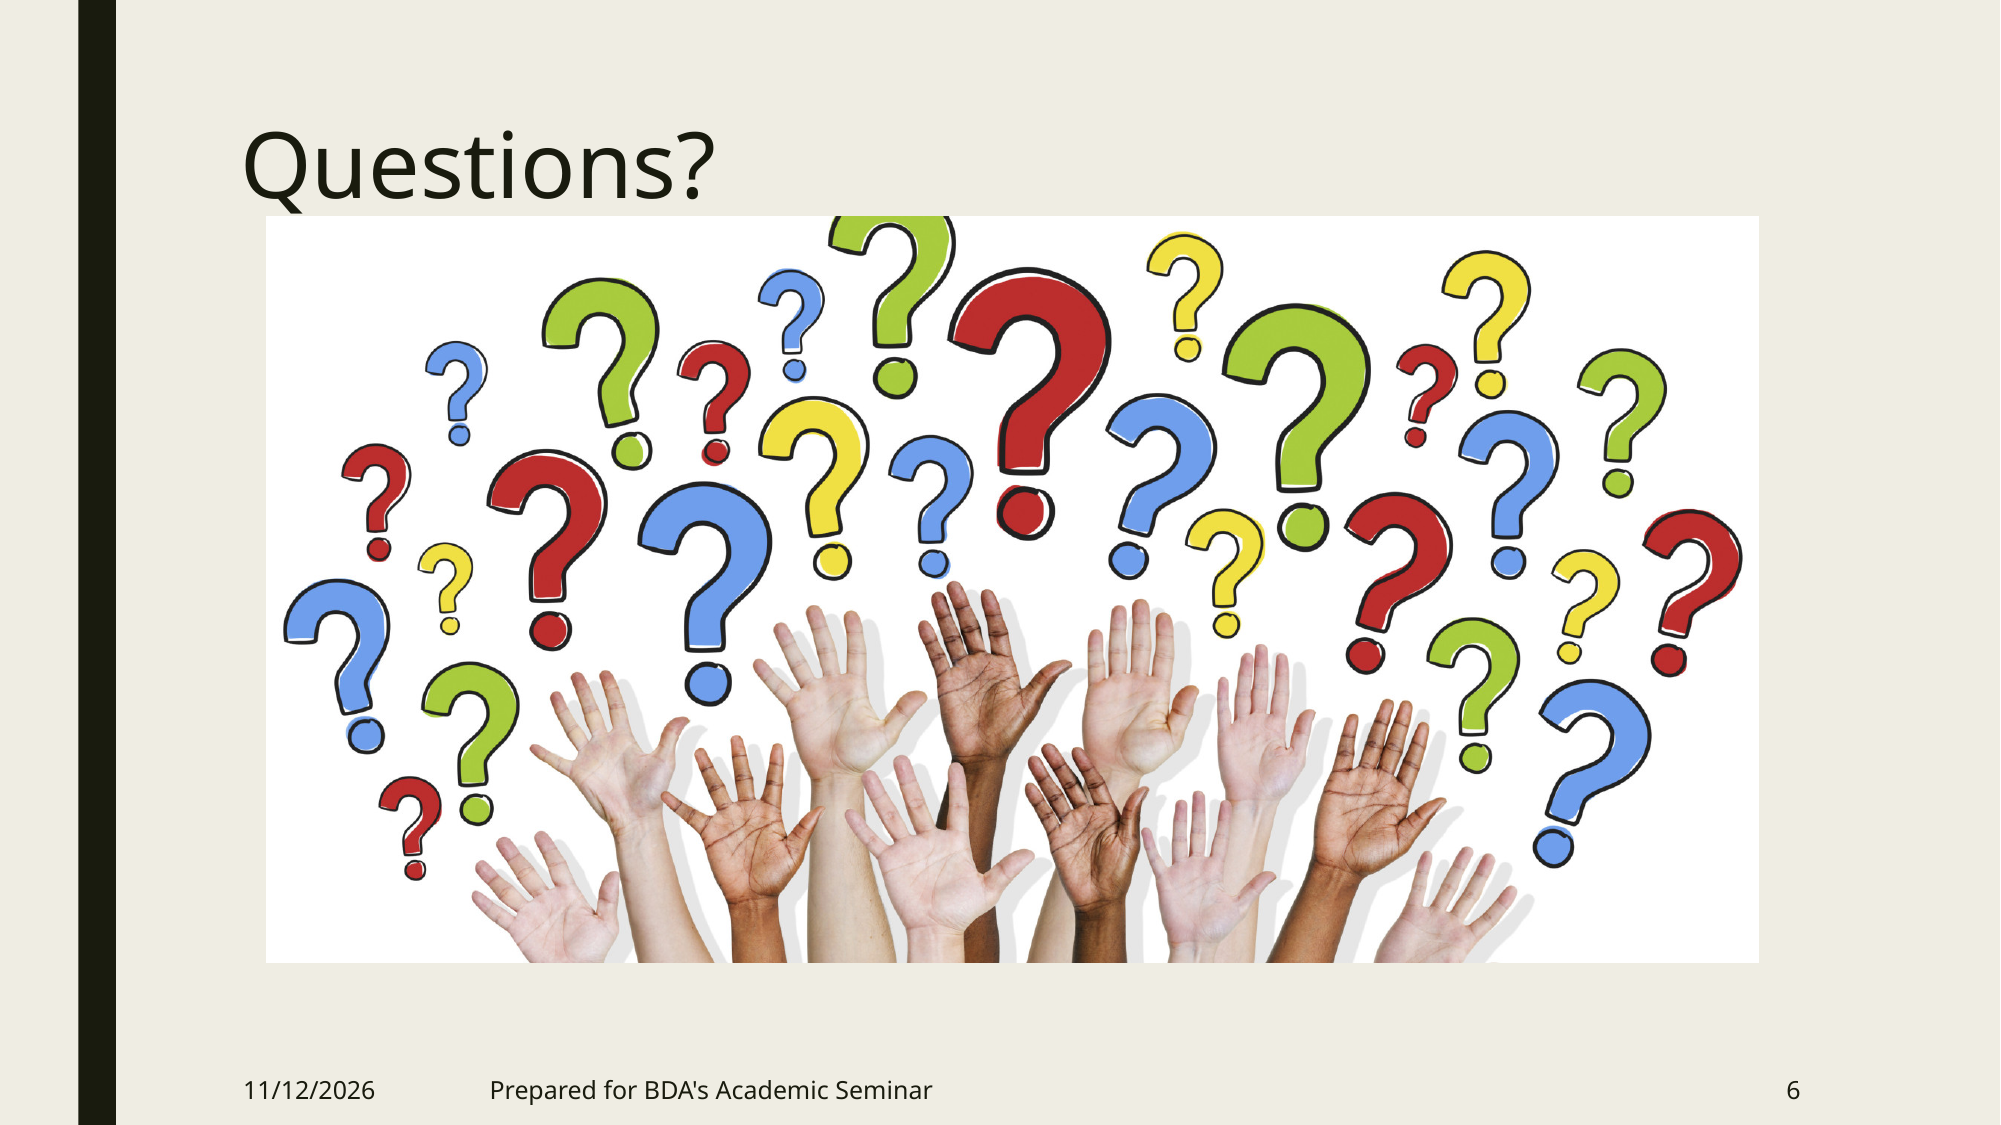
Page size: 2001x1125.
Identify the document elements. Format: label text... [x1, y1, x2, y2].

picture [266, 216, 1759, 963]
footer Prepared for BDA's Academic Seminar [474, 1058, 1505, 1125]
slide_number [228, 1058, 426, 1125]
title Questions? [225, 112, 1800, 357]
slide_number 6 [1553, 1058, 1816, 1125]
